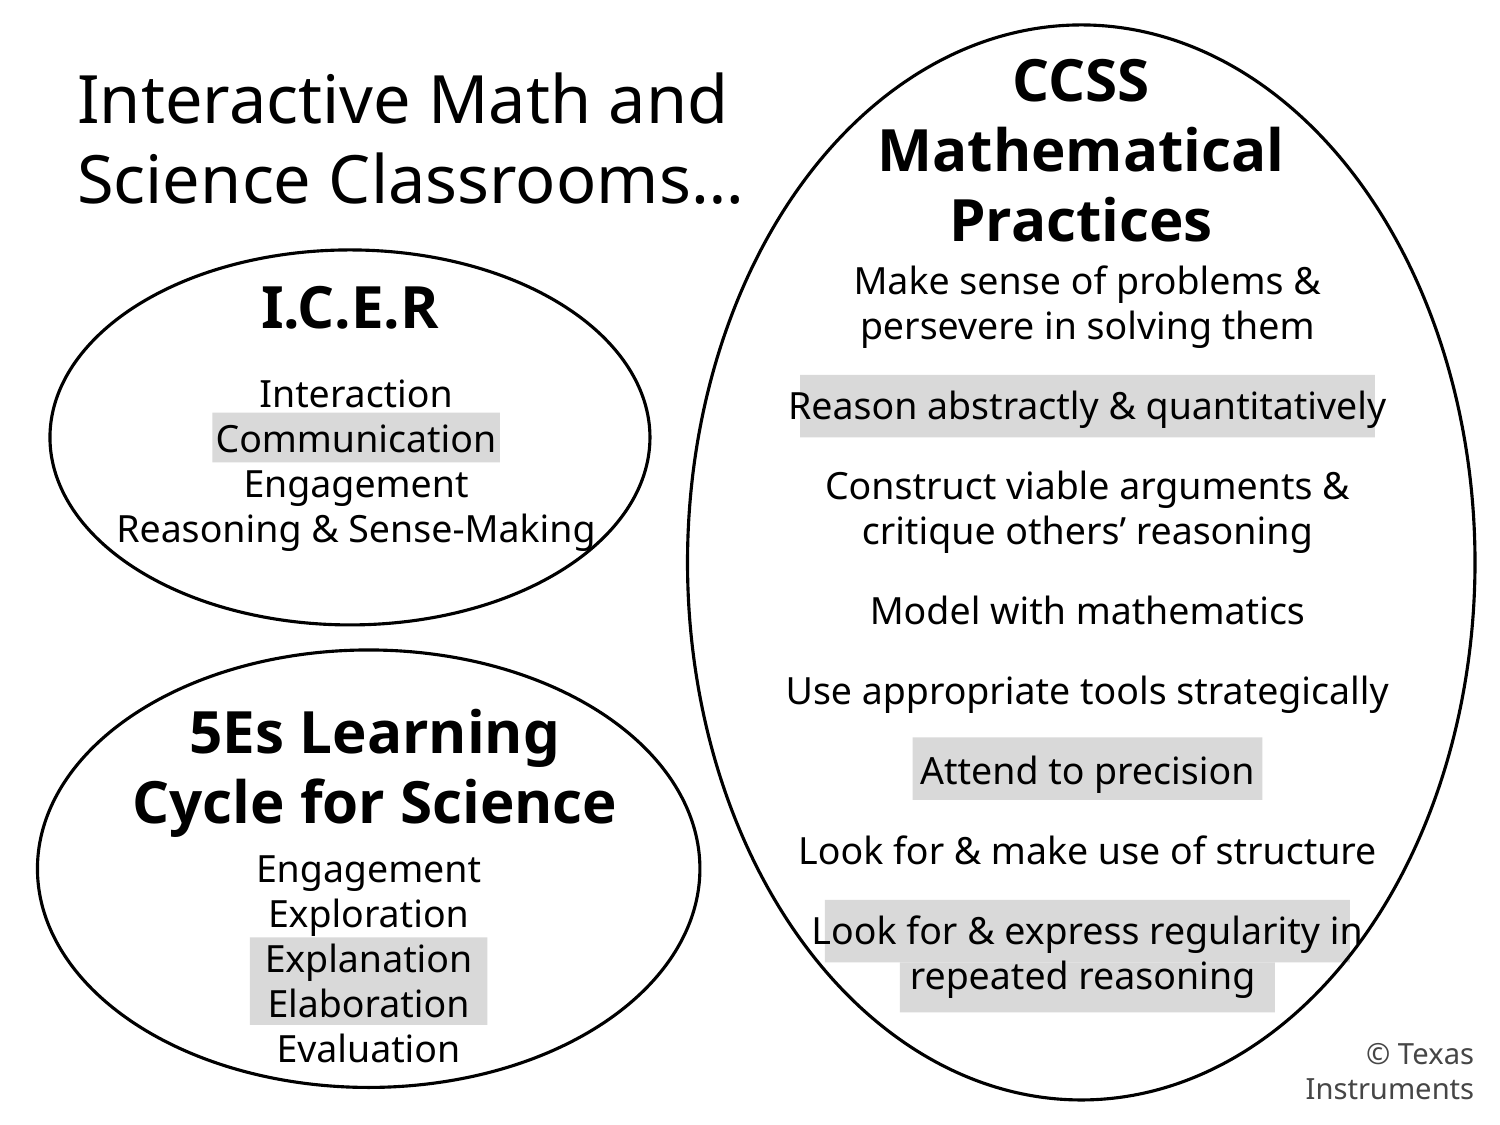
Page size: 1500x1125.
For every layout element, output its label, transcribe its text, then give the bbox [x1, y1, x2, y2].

text_box I.C.E.R [237, 262, 463, 348]
text_box [999, 23, 1163, 35]
text_box [685, 167, 1477, 1102]
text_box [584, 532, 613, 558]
text_box Make sense of problems & persevere in solving them Reason abstractly & quantitatively Construct viable arguments & critique others’ reasoning Model with mathematics Use appropriate tools strategically Attend to precision Look for & make use of structure Look for & express regularity in repeated reasoning [1309, 858, 1413, 1005]
text_box CCSS Mathematical Practices [812, 35, 1350, 261]
text_box 5Es Learning Cycle for Science [112, 687, 638, 843]
text_box [180, 648, 557, 687]
text_box Interactive Math and Science Classrooms… [62, 49, 775, 225]
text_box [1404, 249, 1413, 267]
footer © Texas Instruments [1224, 1040, 1490, 1100]
text_box [48, 248, 652, 627]
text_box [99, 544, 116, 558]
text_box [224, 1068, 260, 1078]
text_box Make sense of problems & persevere in solving them Reason abstractly & quantitatively Construct viable arguments & critique others’ reasoning Model with mathematics Use appropriate tools strategically Attend to precision Look for & make use of structure Look for & express regularity in repeated reasoning [762, 883, 854, 1005]
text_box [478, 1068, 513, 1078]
text_box [35, 728, 702, 1090]
